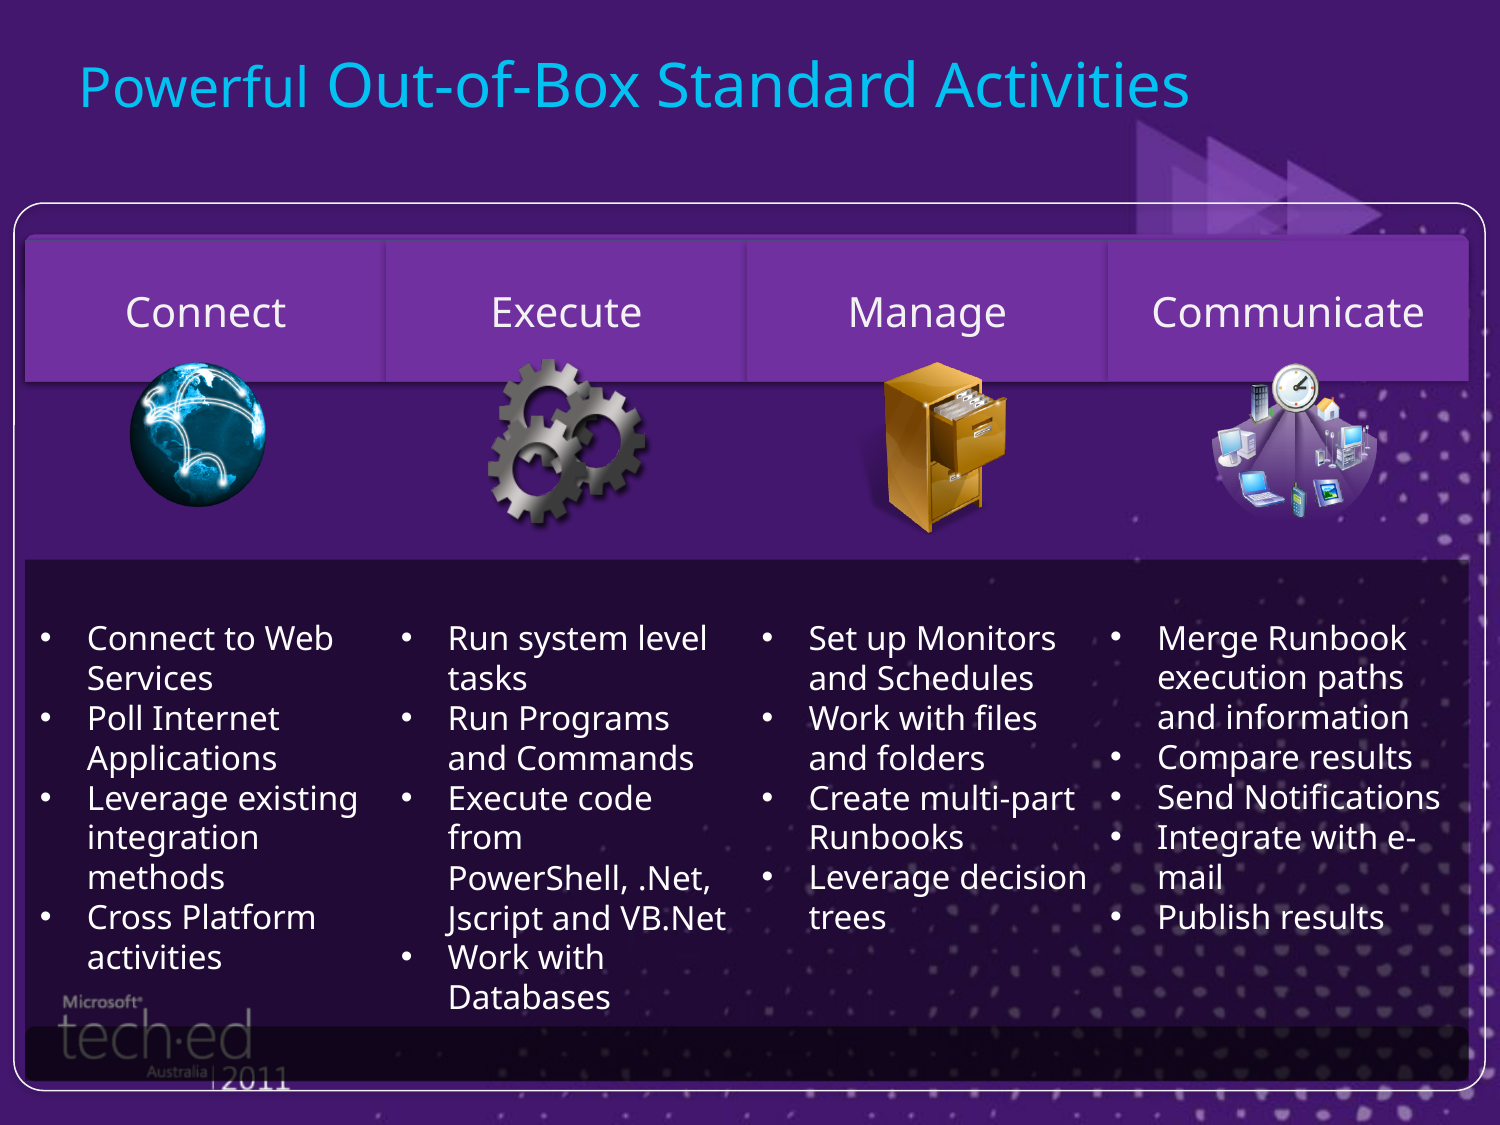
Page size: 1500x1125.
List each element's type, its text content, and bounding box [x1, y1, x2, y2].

text_box Merge Runbook execution paths and information Compare results Send Notifications Integrate with e-mail Publish results [1095, 609, 1469, 944]
text_box Execute [385, 240, 744, 382]
text_box Manage [746, 240, 1105, 382]
text_box Connect to Web Services Poll Internet Applications Leverage existing integration methods Cross Platform activities [25, 609, 386, 984]
text_box [27, 233, 1469, 239]
text_box Set up Monitors and Schedules Work with files and folders Create multi-part Runbooks Leverage decision trees [746, 609, 1095, 944]
text_box Communicate [1107, 240, 1469, 382]
text_box [25, 559, 1469, 1033]
title Powerful Out-of-Box Standard Activities [63, 37, 1436, 129]
text_box [25, 1026, 1469, 1082]
text_box Connect [24, 240, 383, 382]
picture [0, 0, 1500, 1125]
text_box [13, 203, 1486, 1091]
text_box Run system level tasks Run Programs and Commands Execute code from PowerShell, .Net, Jscript and VB.Net Work with Databases [386, 609, 743, 1024]
